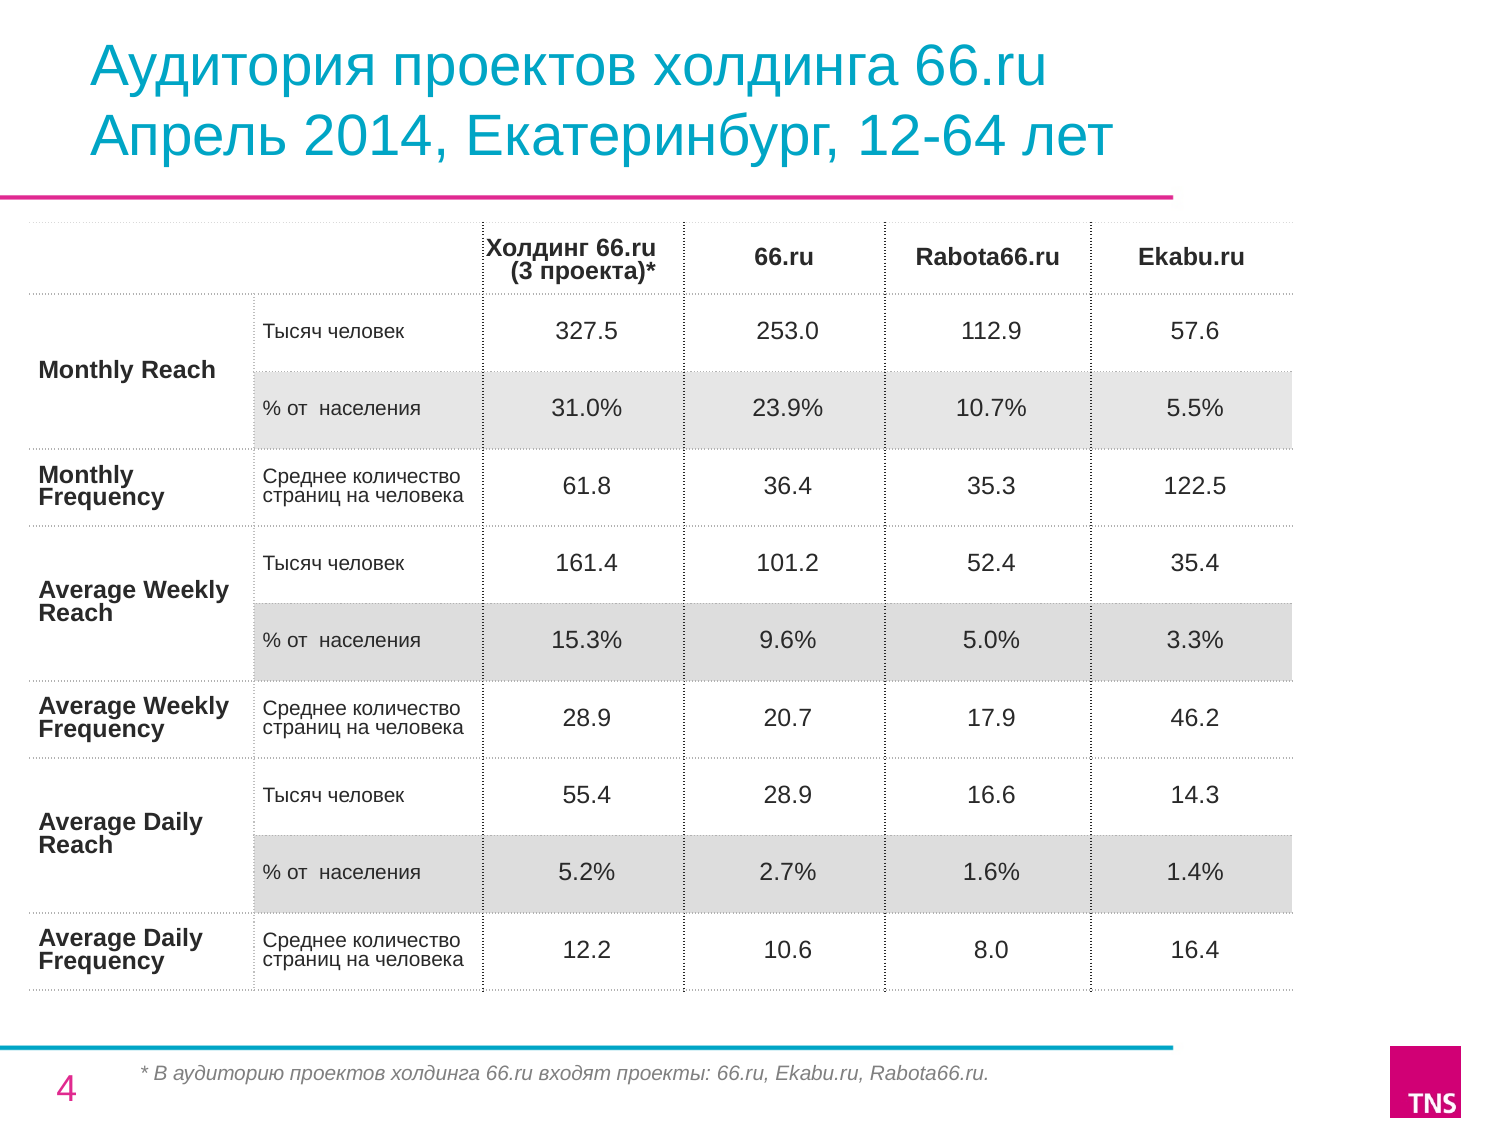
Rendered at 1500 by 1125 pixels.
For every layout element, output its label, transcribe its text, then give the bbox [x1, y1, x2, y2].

table_cell 122.5 [1091, 449, 1292, 526]
table_cell 17.9 [885, 681, 1091, 758]
table_cell Average Daily Frequency [29, 913, 254, 990]
table_cell Тысяч человек [254, 758, 483, 835]
table_header Холдинг 66.ru (3 проекта)* [483, 223, 684, 294]
table_cell 1.4% [1091, 835, 1292, 913]
table_cell Average Weekly Frequency [29, 681, 254, 758]
table_cell 28.9 [483, 681, 684, 758]
table_cell Average Daily Reach [29, 758, 254, 913]
table_cell 12.2 [483, 913, 684, 990]
table_cell 8.0 [885, 913, 1091, 990]
table_cell 57.6 [1091, 294, 1292, 372]
table_cell 5.5% [1091, 372, 1292, 449]
title Аудитория проектов холдинга 66.ru Апрель 2014, Екатеринбург, 12-64 лет [74, 8, 1476, 187]
table_cell 14.3 [1091, 758, 1292, 835]
table_cell 16.6 [885, 758, 1091, 835]
table_cell 5.2% [483, 835, 684, 913]
table_cell 35.3 [885, 449, 1091, 526]
table_cell 1.6% [885, 835, 1091, 913]
table_cell % от населения [254, 372, 483, 449]
table_cell 10.6 [684, 913, 885, 990]
table_header Ekabu.ru [1091, 223, 1292, 294]
table_cell Average Weekly Reach [29, 526, 254, 681]
text_box * В аудиторию проектов холдинга 66.ru входят проекты: 66.ru, Ekabu.ru, Rabota66.ru. [124, 1052, 1463, 1092]
table_cell Среднее количество страниц на человека [254, 681, 483, 758]
table_cell Monthly Frequency [29, 449, 254, 526]
table_cell Monthly Reach [29, 294, 254, 449]
table_cell 3.3% [1091, 603, 1292, 681]
table_cell 36.4 [684, 449, 885, 526]
table_cell 10.7% [885, 372, 1091, 449]
table_cell 253.0 [684, 294, 885, 372]
table_cell 15.3% [483, 603, 684, 681]
table_header 66.ru [684, 223, 885, 294]
table_header Rabota66.ru [885, 223, 1091, 294]
table_cell Среднее количество страниц на человека [254, 913, 483, 990]
table_cell % от населения [254, 835, 483, 913]
table_cell 28.9 [684, 758, 885, 835]
table_cell 55.4 [483, 758, 684, 835]
table_cell 101.2 [684, 526, 885, 603]
table_cell 2.7% [684, 835, 885, 913]
table_cell 161.4 [483, 526, 684, 603]
table_cell 61.8 [483, 449, 684, 526]
slide_number 4 [40, 1055, 392, 1125]
picture [0, 0, 1500, 1125]
table_cell 5.0% [885, 603, 1091, 681]
table_header [29, 223, 483, 294]
table_cell 23.9% [684, 372, 885, 449]
table_cell Тысяч человек [254, 526, 483, 603]
table_cell 112.9 [885, 294, 1091, 372]
table_cell 20.7 [684, 681, 885, 758]
table_cell 35.4 [1091, 526, 1292, 603]
table_cell 31.0% [483, 372, 684, 449]
table_cell % от населения [254, 603, 483, 681]
table_cell Тысяч человек [254, 294, 483, 372]
table_cell Среднее количество страниц на человека [254, 449, 483, 526]
table_cell 52.4 [885, 526, 1091, 603]
table_cell 16.4 [1091, 913, 1292, 990]
table_cell 9.6% [684, 603, 885, 681]
table_cell 46.2 [1091, 681, 1292, 758]
table_cell 327.5 [483, 294, 684, 372]
